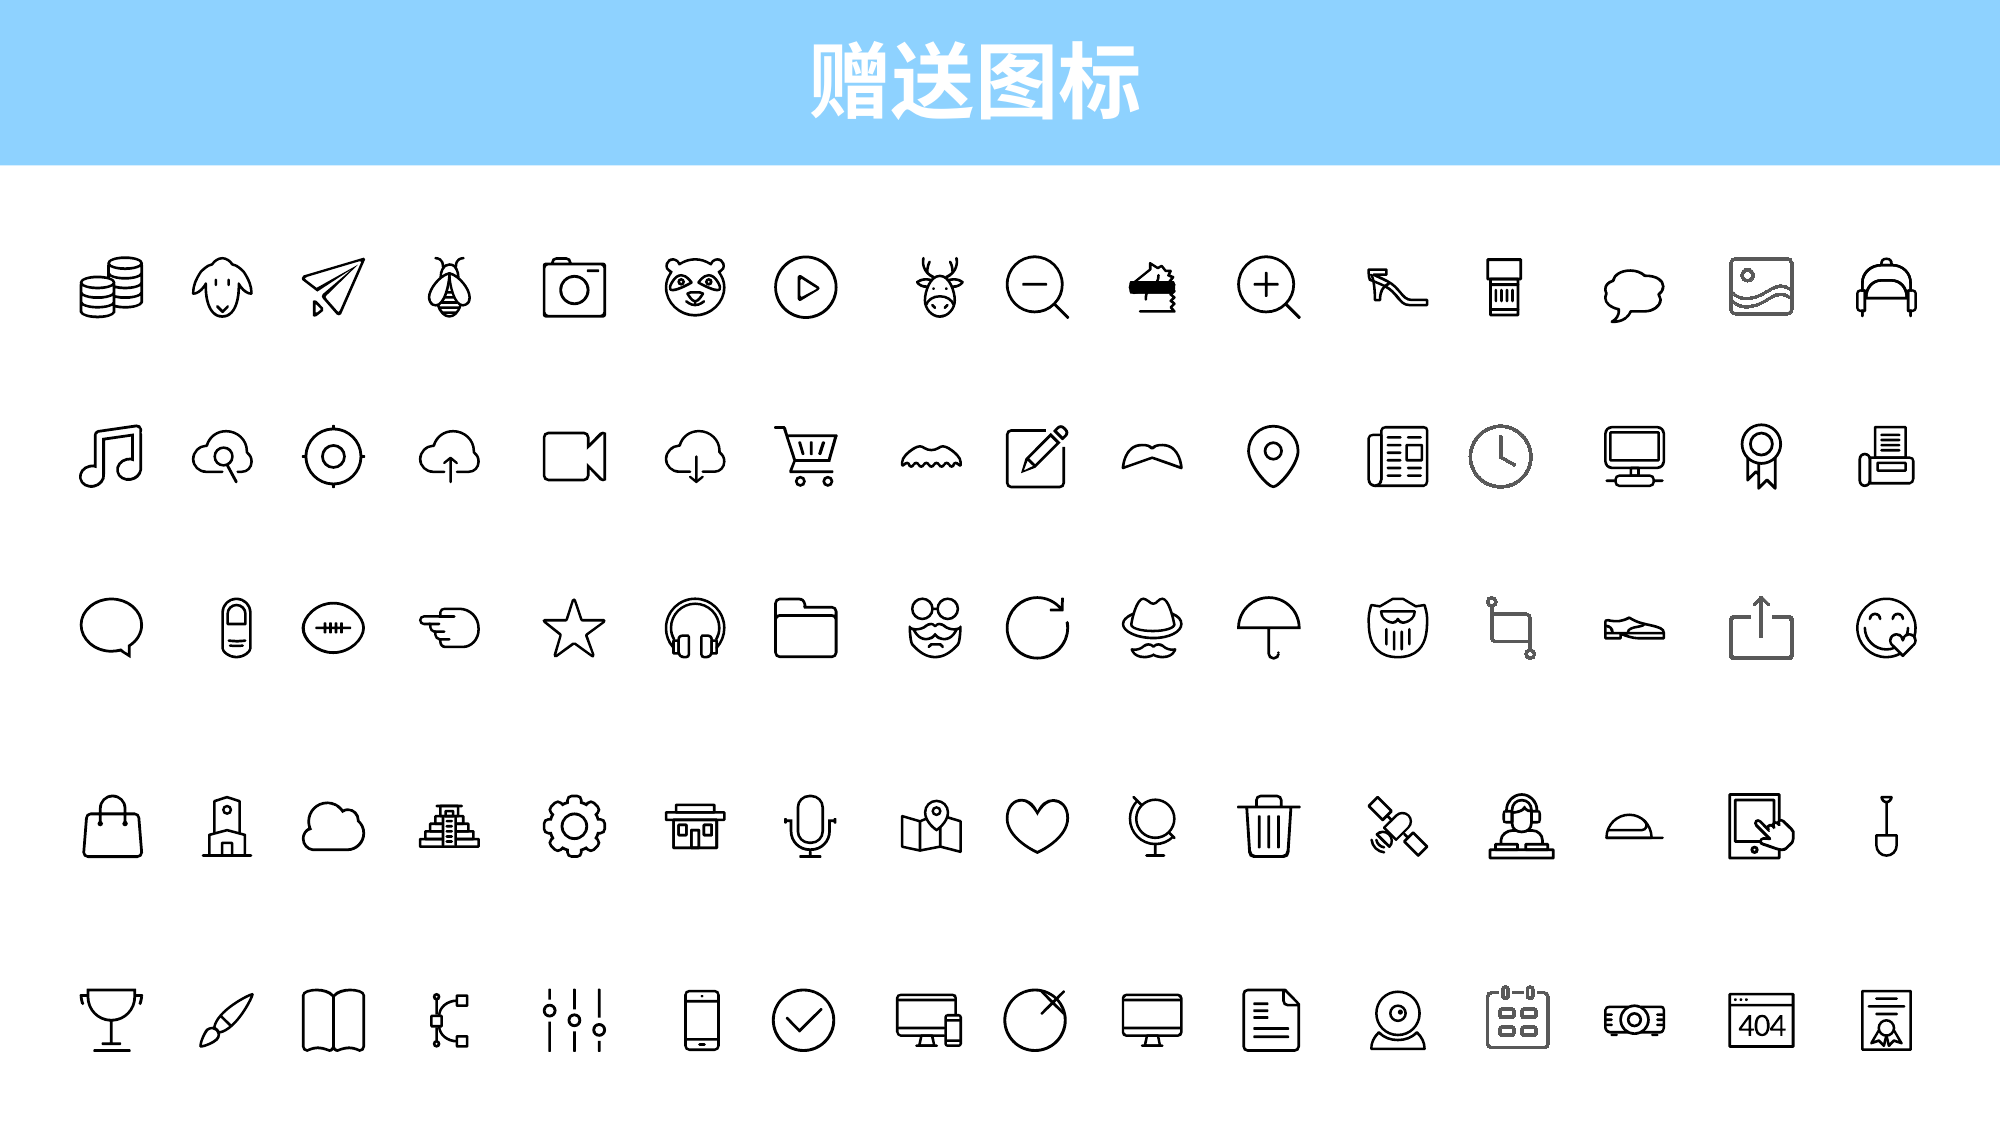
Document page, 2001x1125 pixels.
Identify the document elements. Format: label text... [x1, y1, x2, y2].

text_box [664, 597, 726, 659]
text_box [542, 598, 606, 658]
text_box [79, 256, 144, 319]
text_box [1237, 255, 1301, 319]
text_box [542, 794, 607, 858]
text_box [1005, 429, 1066, 489]
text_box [201, 795, 253, 857]
text_box [0, 0, 2000, 166]
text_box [1367, 597, 1429, 659]
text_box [191, 429, 253, 484]
text_box [1132, 281, 1155, 291]
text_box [1369, 990, 1426, 1051]
text_box [542, 431, 607, 482]
text_box [900, 445, 962, 468]
text_box [794, 475, 806, 487]
text_box [301, 601, 365, 655]
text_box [664, 429, 726, 484]
text_box [1005, 596, 1070, 660]
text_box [895, 993, 962, 1048]
text_box [1729, 615, 1794, 660]
text_box [1237, 794, 1301, 858]
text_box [1488, 793, 1555, 860]
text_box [1605, 813, 1664, 840]
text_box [1604, 425, 1665, 488]
text_box [79, 424, 143, 488]
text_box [1856, 257, 1917, 318]
text_box [301, 988, 366, 1052]
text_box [418, 607, 480, 649]
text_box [221, 597, 252, 659]
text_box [1367, 795, 1429, 857]
text_box [822, 475, 834, 487]
text_box [774, 426, 838, 474]
text_box 赠送图标 [705, 18, 1245, 141]
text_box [1858, 425, 1915, 488]
text_box [1501, 985, 1510, 1000]
text_box [592, 1023, 607, 1037]
text_box [1486, 991, 1550, 1049]
text_box [1242, 988, 1301, 1052]
text_box [1237, 596, 1301, 660]
text_box [597, 1040, 601, 1052]
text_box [1740, 423, 1783, 490]
text_box [567, 1013, 582, 1028]
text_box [430, 992, 469, 1048]
text_box [312, 300, 324, 317]
text_box [796, 794, 825, 845]
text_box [199, 992, 254, 1048]
text_box [1053, 425, 1069, 441]
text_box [418, 804, 480, 848]
text_box [1247, 424, 1300, 489]
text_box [900, 799, 962, 854]
text_box [79, 988, 144, 1046]
text_box [1128, 261, 1176, 313]
text_box [1144, 289, 1151, 301]
text_box [301, 257, 366, 316]
text_box [1005, 255, 1070, 319]
text_box [1121, 443, 1183, 470]
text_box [1367, 425, 1429, 488]
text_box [1728, 992, 1795, 1048]
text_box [1121, 597, 1183, 659]
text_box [1728, 793, 1795, 860]
text_box [1005, 798, 1070, 854]
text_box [1367, 268, 1429, 307]
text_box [1603, 616, 1666, 640]
text_box [1753, 596, 1770, 638]
text_box [82, 794, 144, 859]
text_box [418, 429, 480, 484]
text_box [1128, 795, 1176, 857]
text_box [542, 1003, 557, 1018]
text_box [664, 258, 726, 317]
text_box [301, 424, 366, 489]
text_box [542, 257, 607, 318]
text_box [771, 988, 836, 1052]
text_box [1121, 993, 1183, 1048]
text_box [1486, 258, 1523, 317]
text_box [774, 597, 838, 659]
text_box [908, 597, 962, 659]
text_box [301, 801, 366, 852]
text_box [597, 988, 601, 1018]
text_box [1856, 597, 1917, 659]
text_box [1861, 989, 1912, 1051]
text_box [1729, 257, 1794, 316]
text_box [774, 255, 838, 319]
text_box [79, 597, 144, 659]
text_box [191, 256, 253, 318]
text_box [1486, 596, 1536, 660]
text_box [1000, 985, 1070, 1056]
text_box [1149, 281, 1171, 294]
text_box [1526, 985, 1535, 1000]
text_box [1603, 1004, 1666, 1037]
text_box [1151, 273, 1160, 285]
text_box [915, 256, 965, 318]
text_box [664, 803, 726, 850]
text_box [684, 989, 720, 1051]
text_box [1604, 269, 1665, 324]
text_box [784, 818, 837, 858]
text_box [1875, 795, 1898, 857]
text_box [427, 256, 471, 318]
text_box [1468, 424, 1533, 489]
